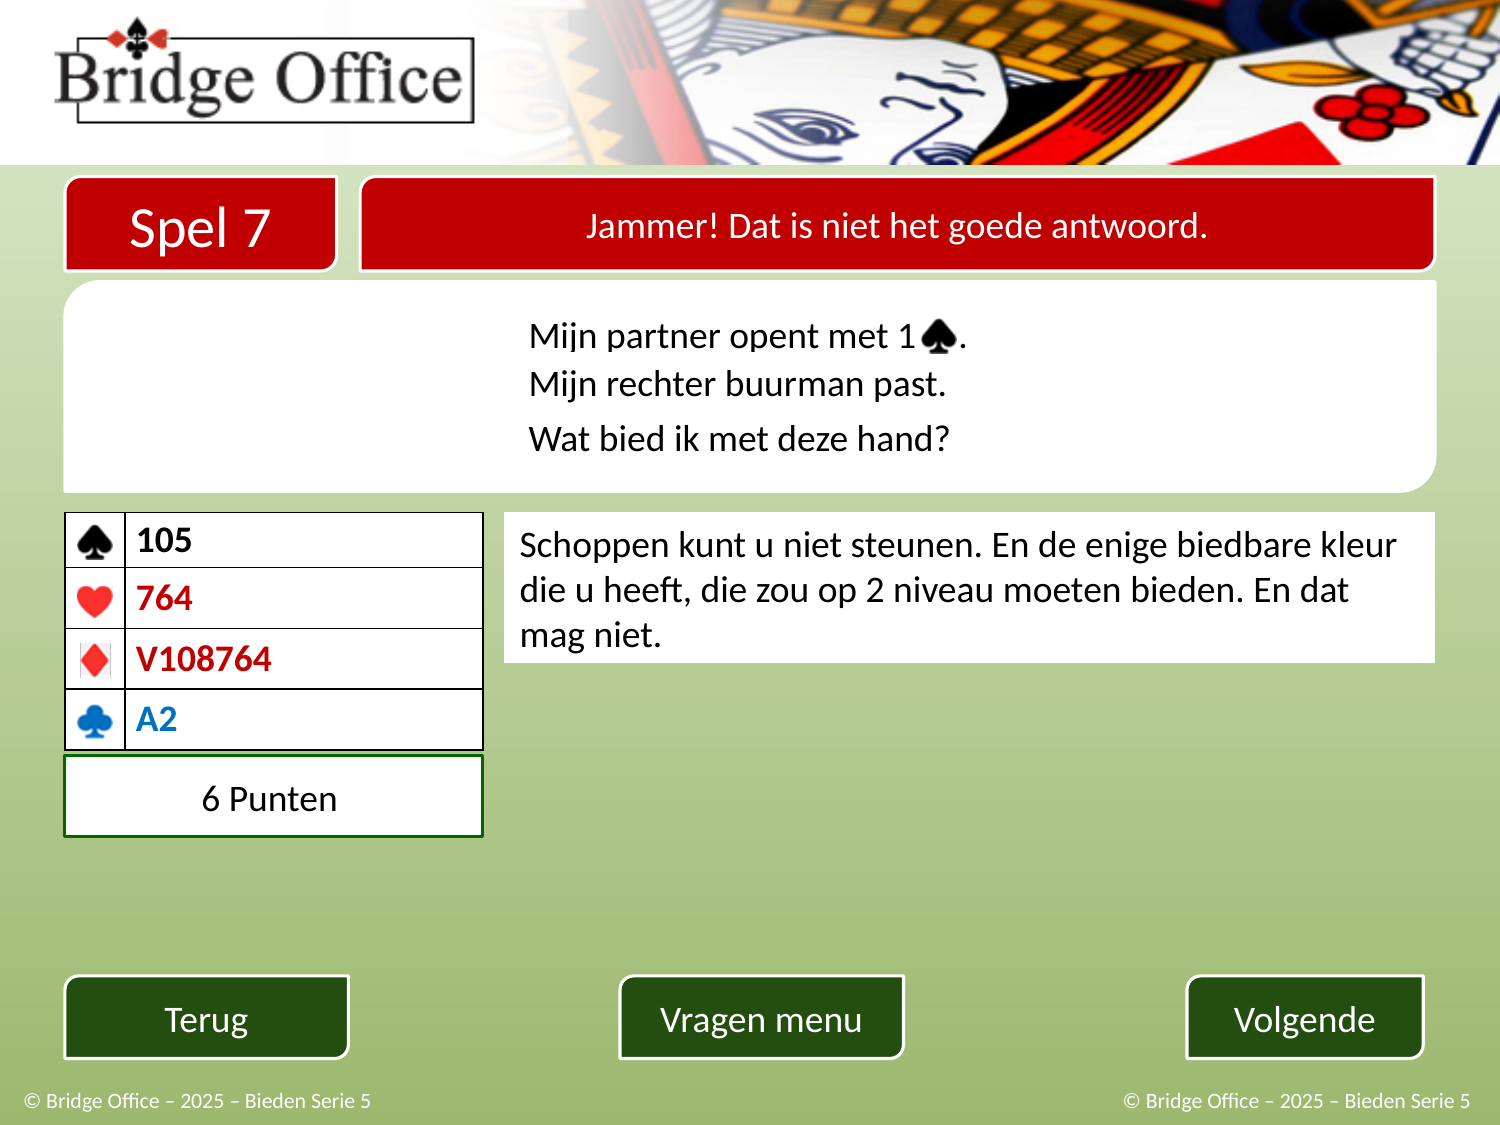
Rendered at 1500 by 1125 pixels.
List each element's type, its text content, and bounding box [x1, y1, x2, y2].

picture [920, 318, 957, 354]
table_header 105 [126, 513, 482, 567]
text_box [63, 280, 1437, 493]
text_box Mijn partner opent met 1 . [513, 303, 1022, 364]
text_box © Bridge Office – 2025 – Bieden Serie 5 [1107, 1079, 1500, 1121]
text_box © Bridge Office – 2025 – Bieden Serie 5 [8, 1079, 393, 1121]
table_header [66, 513, 124, 567]
picture [77, 703, 114, 740]
picture [77, 524, 114, 561]
picture [77, 643, 114, 679]
text_box Mijn rechter buurman past. [513, 352, 987, 406]
table_cell A2 [126, 690, 482, 749]
text_box Terug [63, 974, 350, 1061]
picture [77, 585, 114, 618]
table_cell [66, 690, 124, 749]
text_box Vragen menu [618, 974, 906, 1061]
text_box Jammer! Dat is niet het goede antwoord. [358, 179, 1437, 273]
picture [0, 0, 1500, 166]
table_cell V108764 [126, 629, 482, 688]
table_cell [66, 629, 124, 688]
text_box Wat bied ik met deze hand? [513, 406, 987, 467]
table_cell [66, 568, 124, 628]
text_box 6 Punten [63, 754, 484, 838]
text_box Schoppen kunt u niet steunen. En de enige biedbare kleur die u heeft, die zou op 2 niveau moeten bieden. En dat mag niet. [504, 512, 1435, 663]
text_box Volgende [1185, 974, 1425, 1061]
text_box Spel 7 [63, 179, 339, 273]
table_cell 764 [126, 568, 482, 628]
